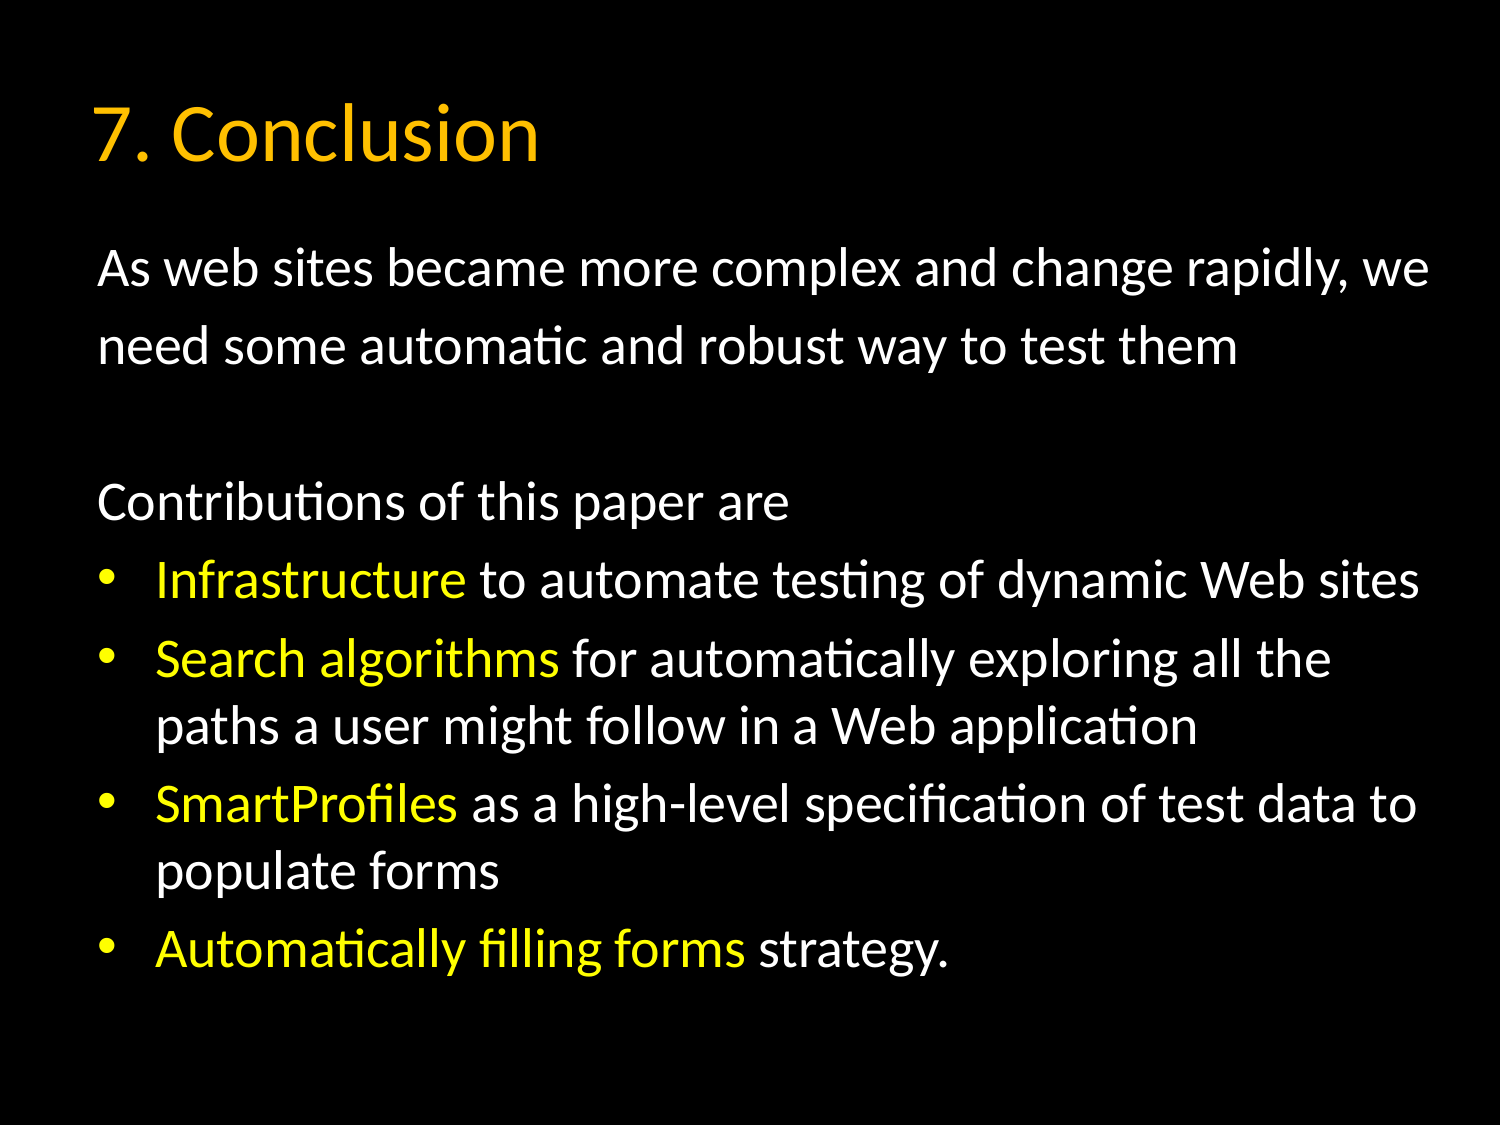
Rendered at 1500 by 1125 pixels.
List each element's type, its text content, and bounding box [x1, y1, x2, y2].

title 7. Conclusion [75, 45, 1425, 211]
list As web sites became more complex and change rapidly, we need some automatic and robust way to test them Contributions of this paper are Infrastructure to automate testing of dynamic Web sites Search algorithms for automatically exploring all the paths a user might follow in a Web application SmartProfiles as a high-level specification of test data to populate forms Automatically filling forms strategy. [82, 222, 1454, 1032]
